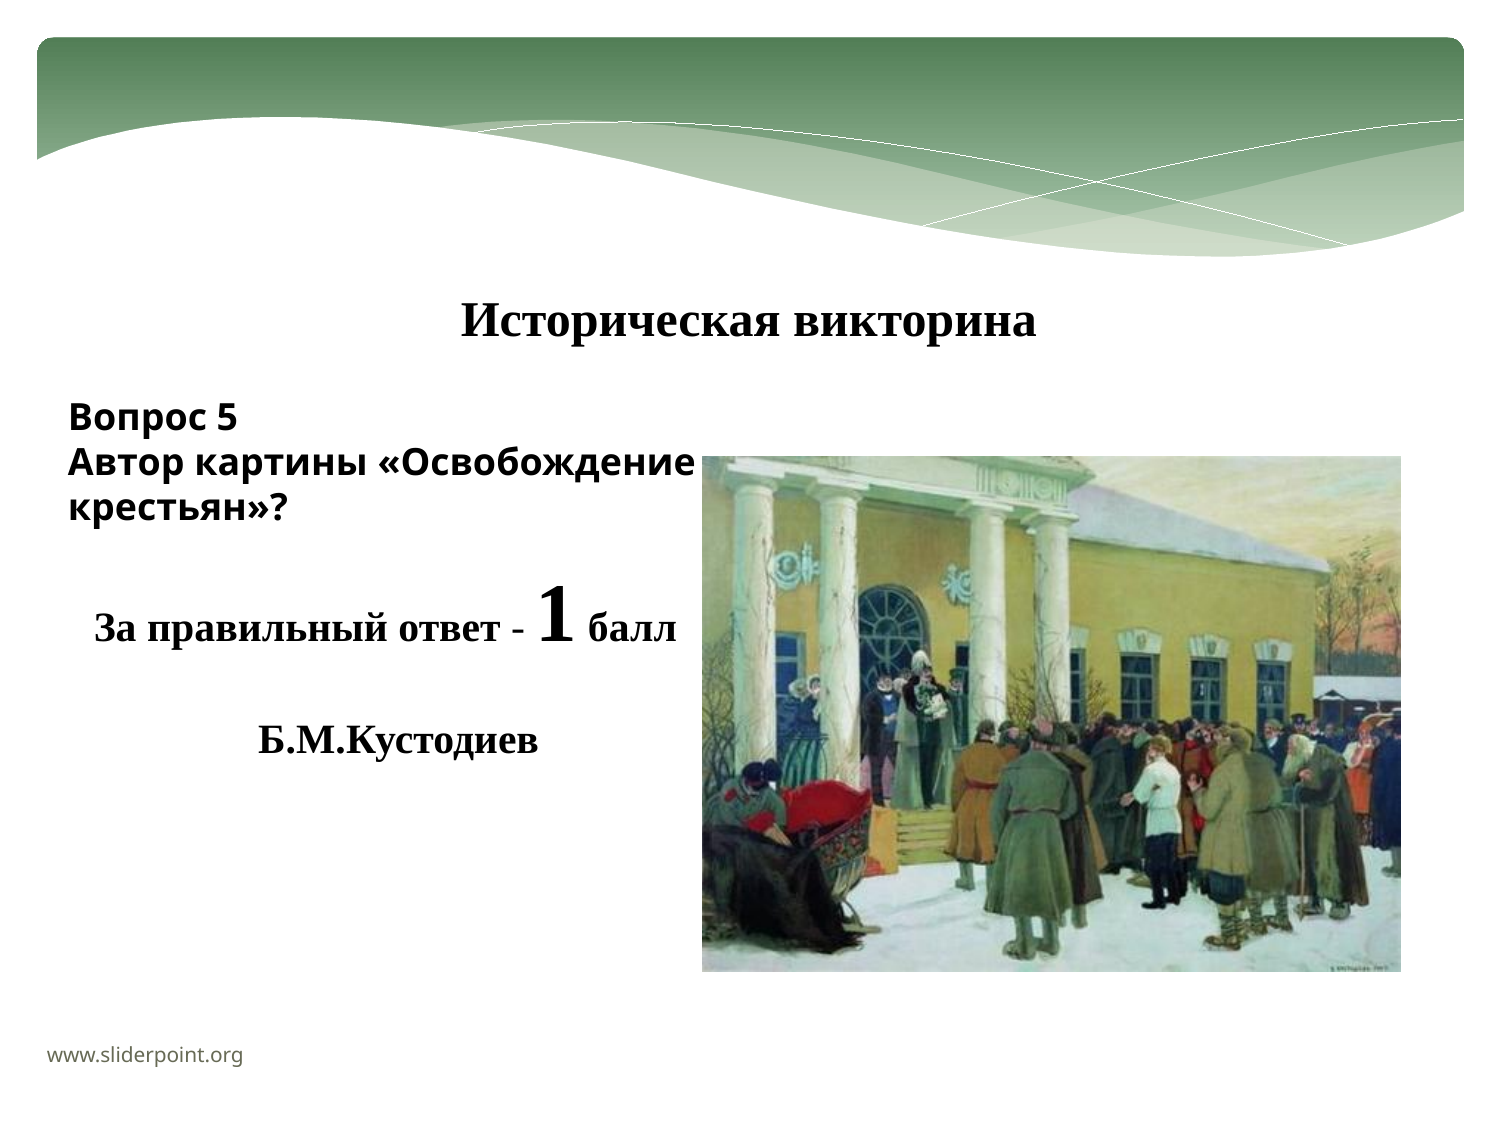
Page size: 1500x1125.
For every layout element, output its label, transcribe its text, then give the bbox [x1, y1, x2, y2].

footer www.sliderpoint.org [31, 1025, 653, 1086]
text_box Вопрос 5 Автор картины «Освобождение крестьян»? [53, 385, 798, 535]
picture [702, 455, 1401, 972]
text_box Б.М.Кустодиев [243, 704, 555, 769]
text_box За правильный ответ - 1 балл [78, 550, 693, 666]
text_box Историческая викторина [446, 278, 1053, 354]
